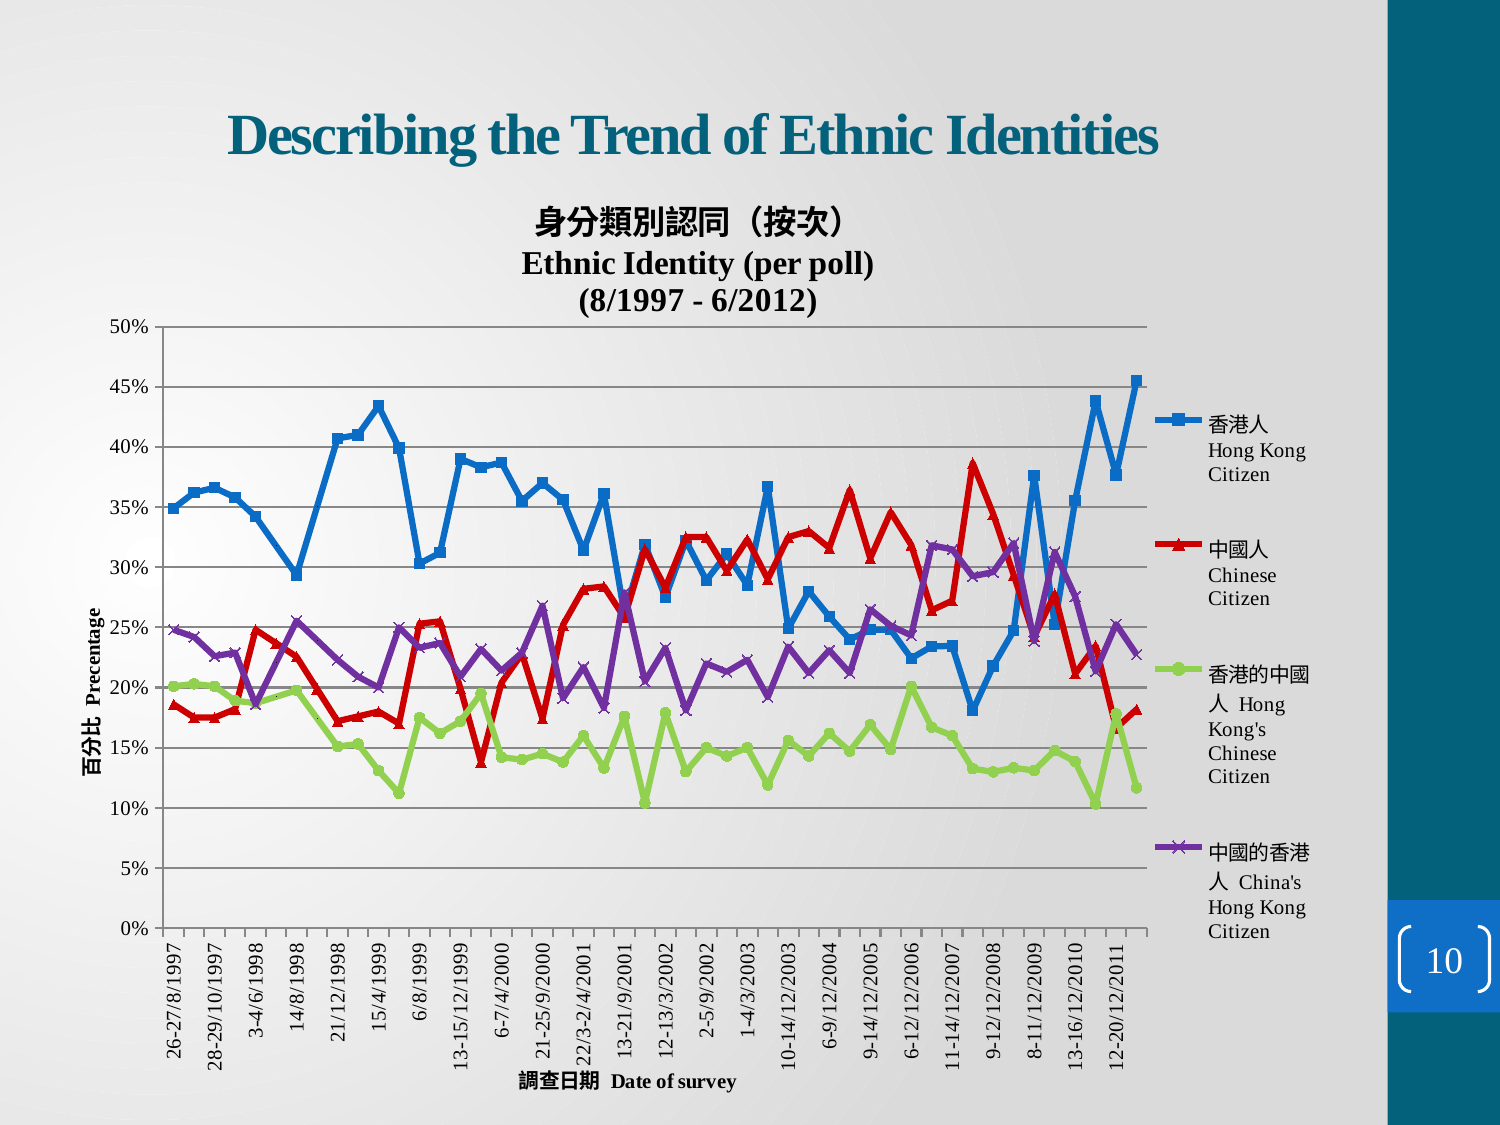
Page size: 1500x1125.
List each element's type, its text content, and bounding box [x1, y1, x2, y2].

slide_number 10 [1397, 924, 1492, 994]
title Describing the Trend of Ethnic Identities [75, 66, 1325, 180]
chart [69, 186, 1326, 1102]
